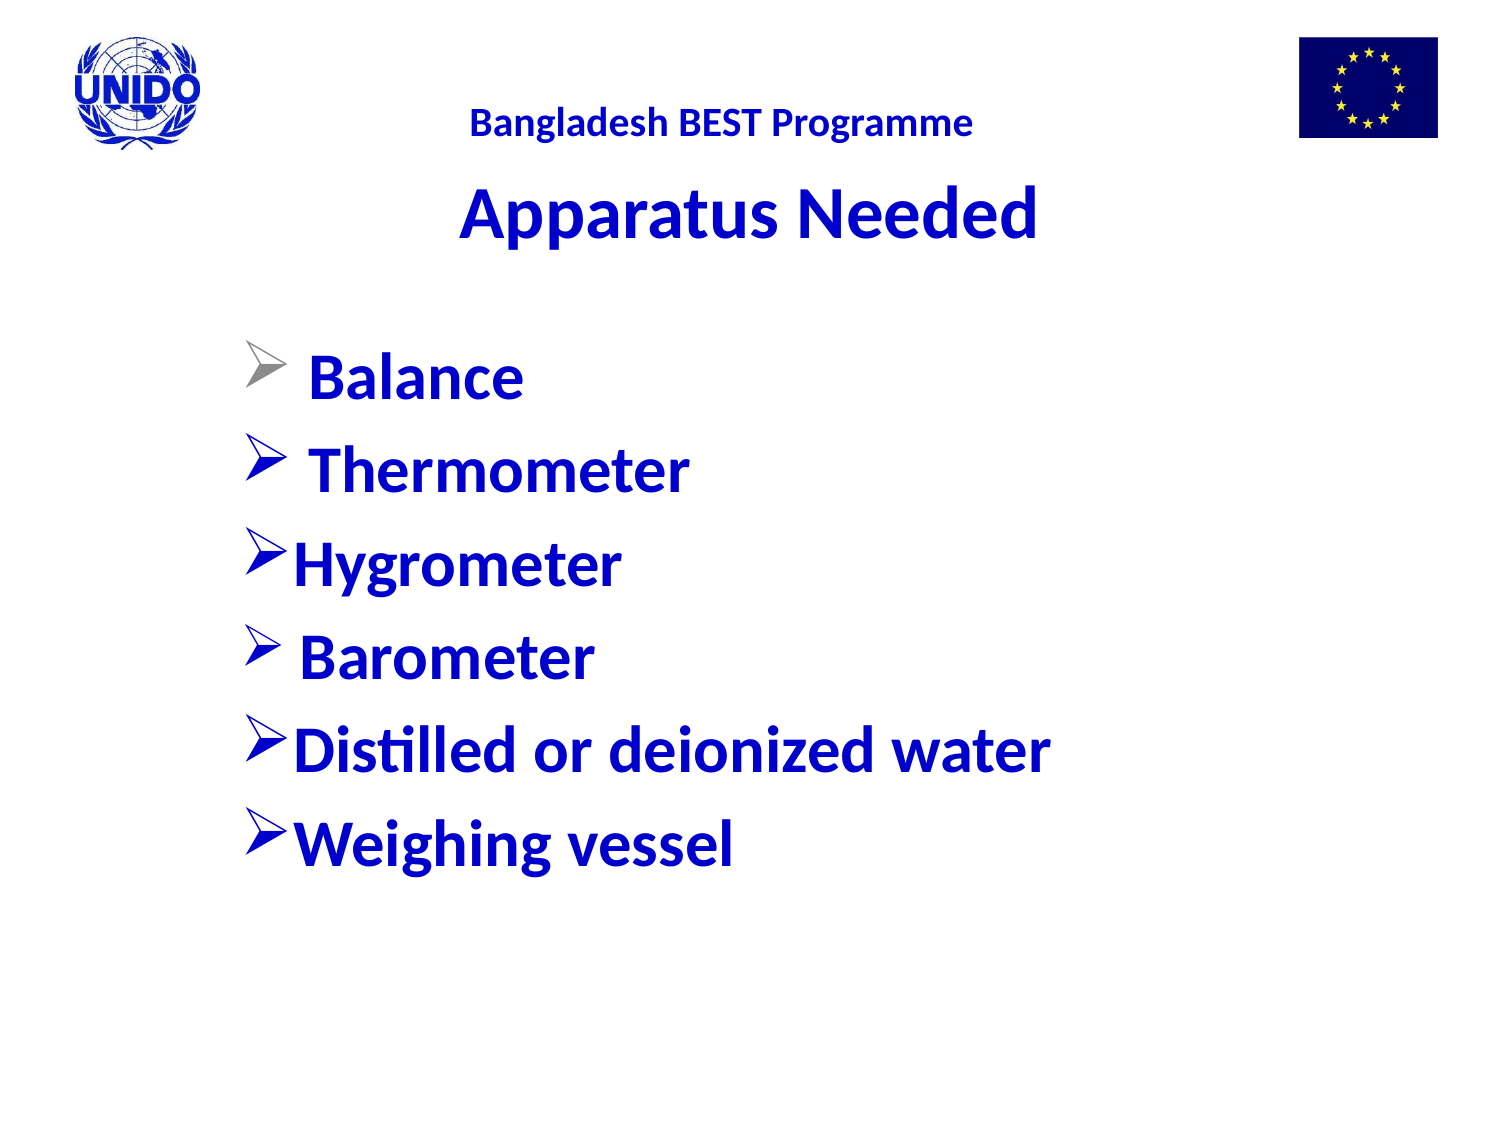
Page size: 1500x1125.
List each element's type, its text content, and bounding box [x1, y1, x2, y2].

picture [1299, 37, 1438, 138]
picture [74, 37, 201, 151]
text_box Bangladesh BEST Programme [350, 87, 1200, 153]
title Apparatus Needed [112, 87, 1388, 329]
subtitle Balance Thermometer Hygrometer Barometer Distilled or deionized water Weighing vessel [225, 324, 1275, 925]
